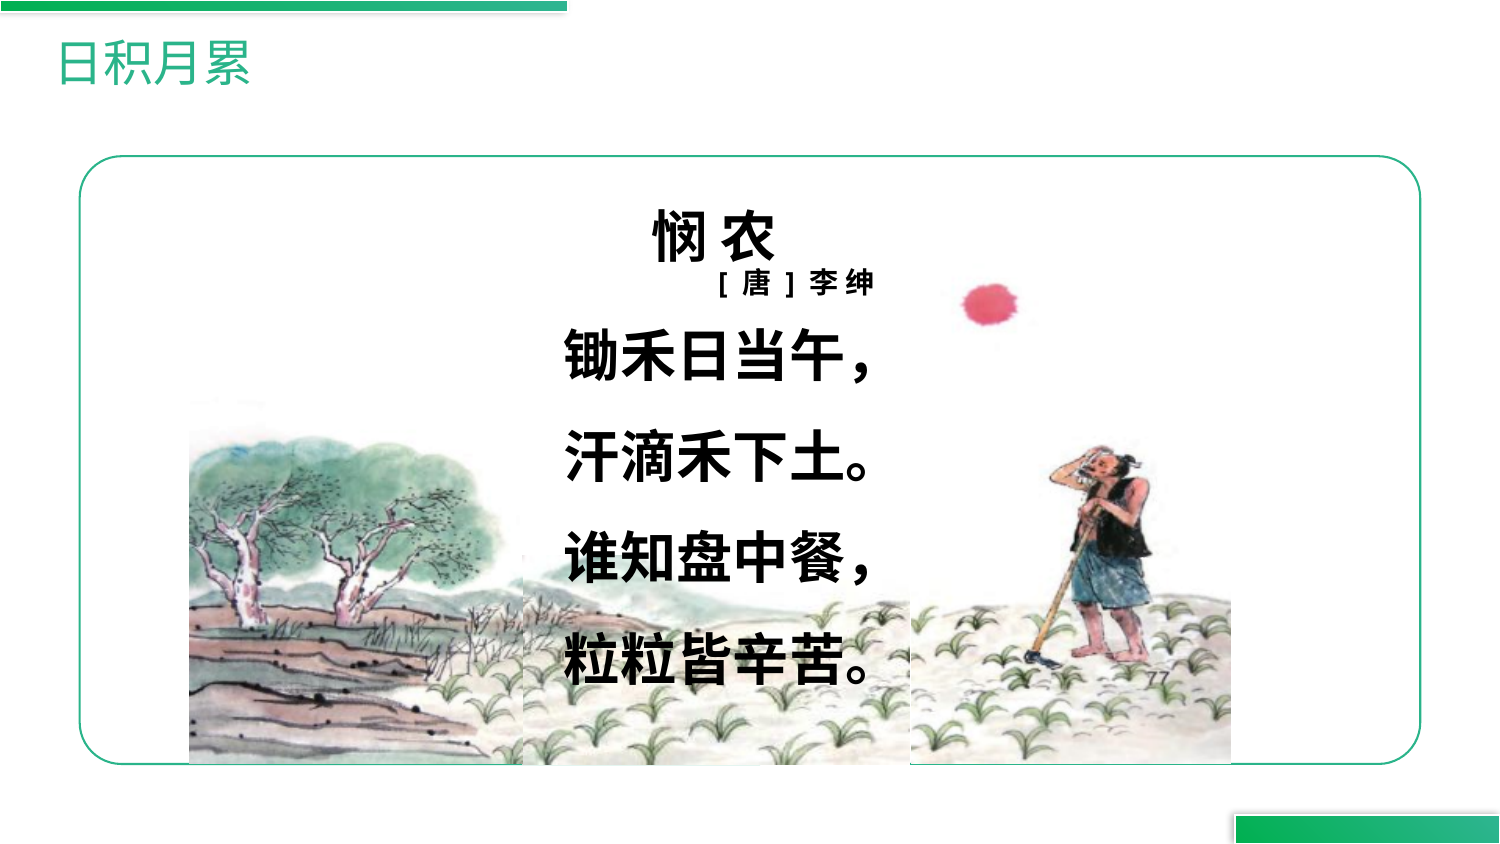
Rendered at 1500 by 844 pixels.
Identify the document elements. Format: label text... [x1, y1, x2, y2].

picture [911, 256, 1231, 764]
list 日积月累 [41, 32, 382, 94]
picture [189, 386, 910, 765]
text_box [549, 160, 1112, 701]
